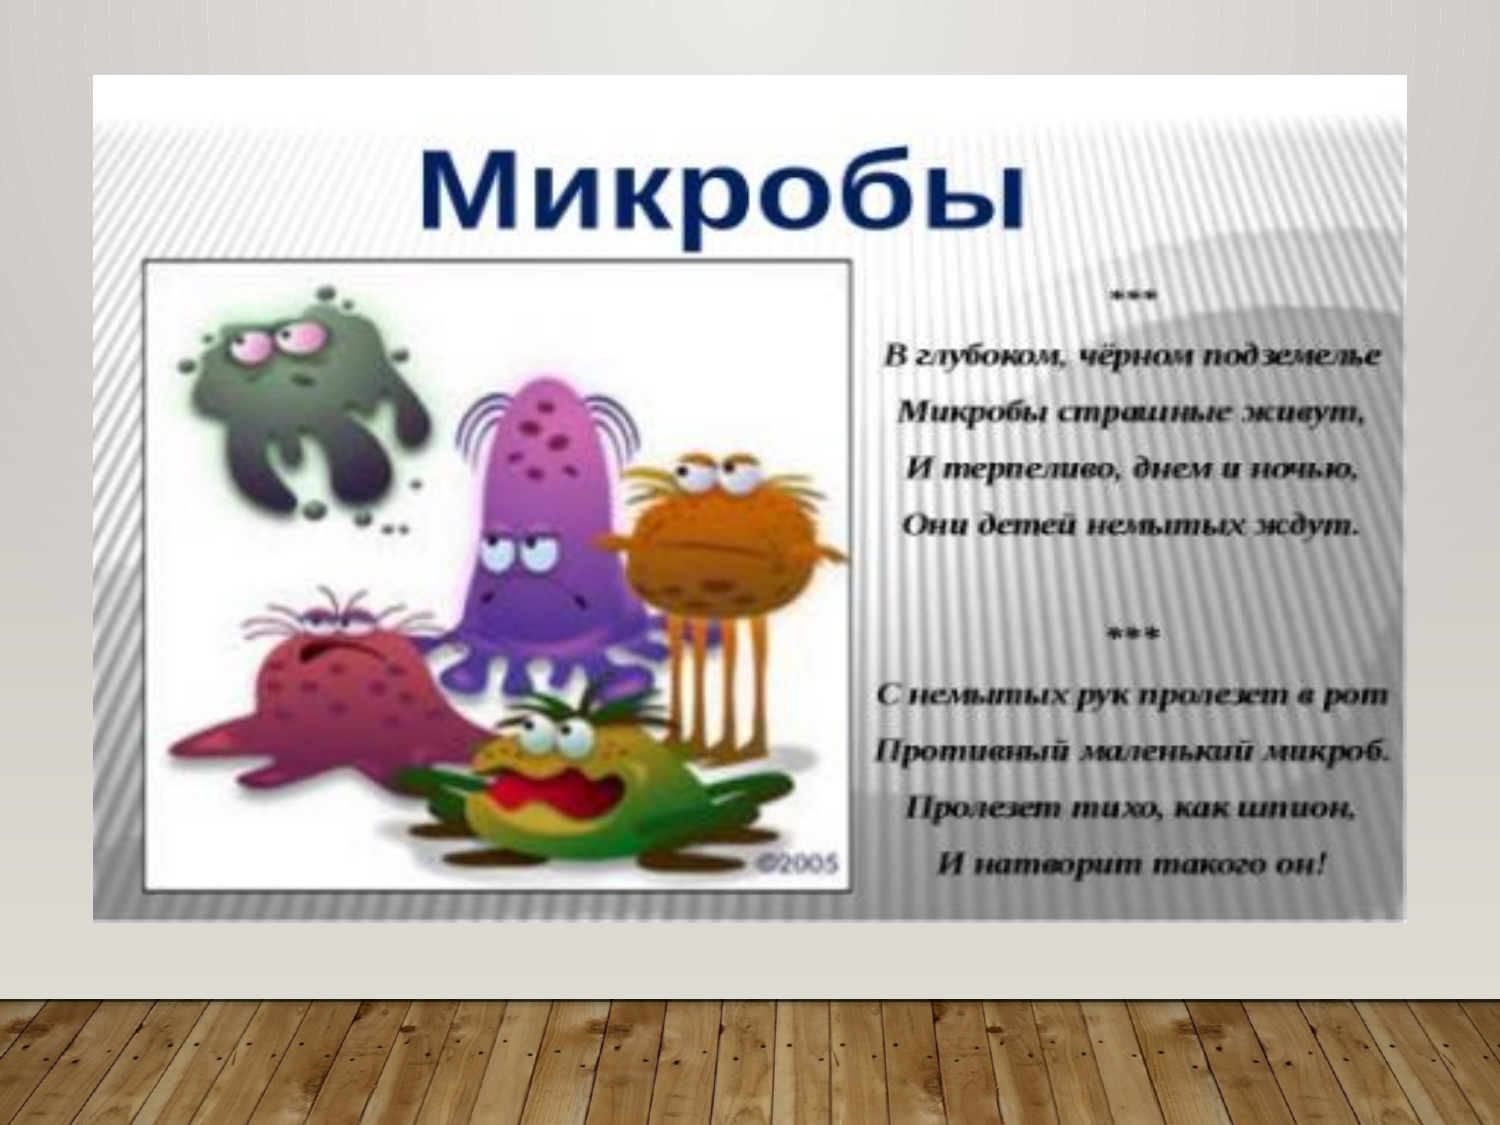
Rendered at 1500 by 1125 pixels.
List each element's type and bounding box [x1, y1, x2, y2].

picture [0, 999, 1500, 1125]
picture [93, 75, 1407, 923]
